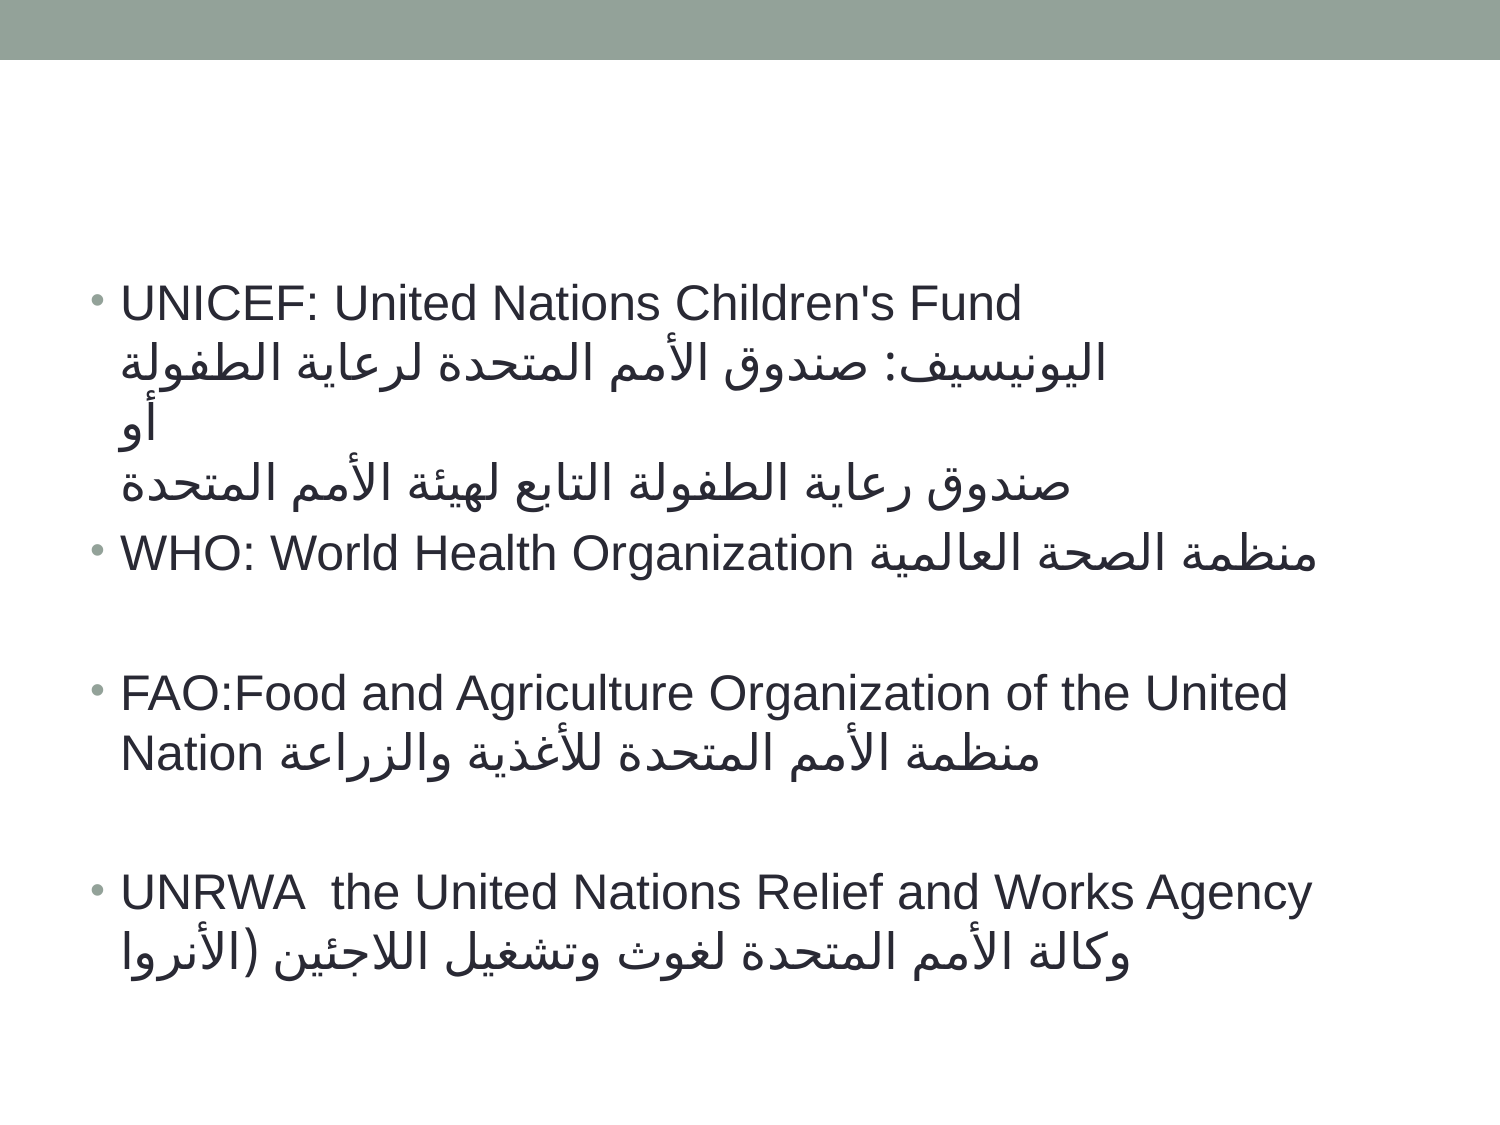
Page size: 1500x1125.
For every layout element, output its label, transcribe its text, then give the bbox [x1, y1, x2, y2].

list UNICEF: United Nations Children's Fund اليونيسيف: صندوق الأمم المتحدة لرعاية الطفولة أو صندوق رعاية الطفولة التابع لهيئة الأمم المتحدة WHO: World Health Organization منظمة الصحة العالمية FAO:Food and Agriculture Organization of the United Nation منظمة الأمم المتحدة للأغذية والزراعة UNRWA the United Nations Relief and Works Agency وكالة الأمم المتحدة لغوث وتشغيل اللاجئين (الأنروا [75, 262, 1425, 1063]
